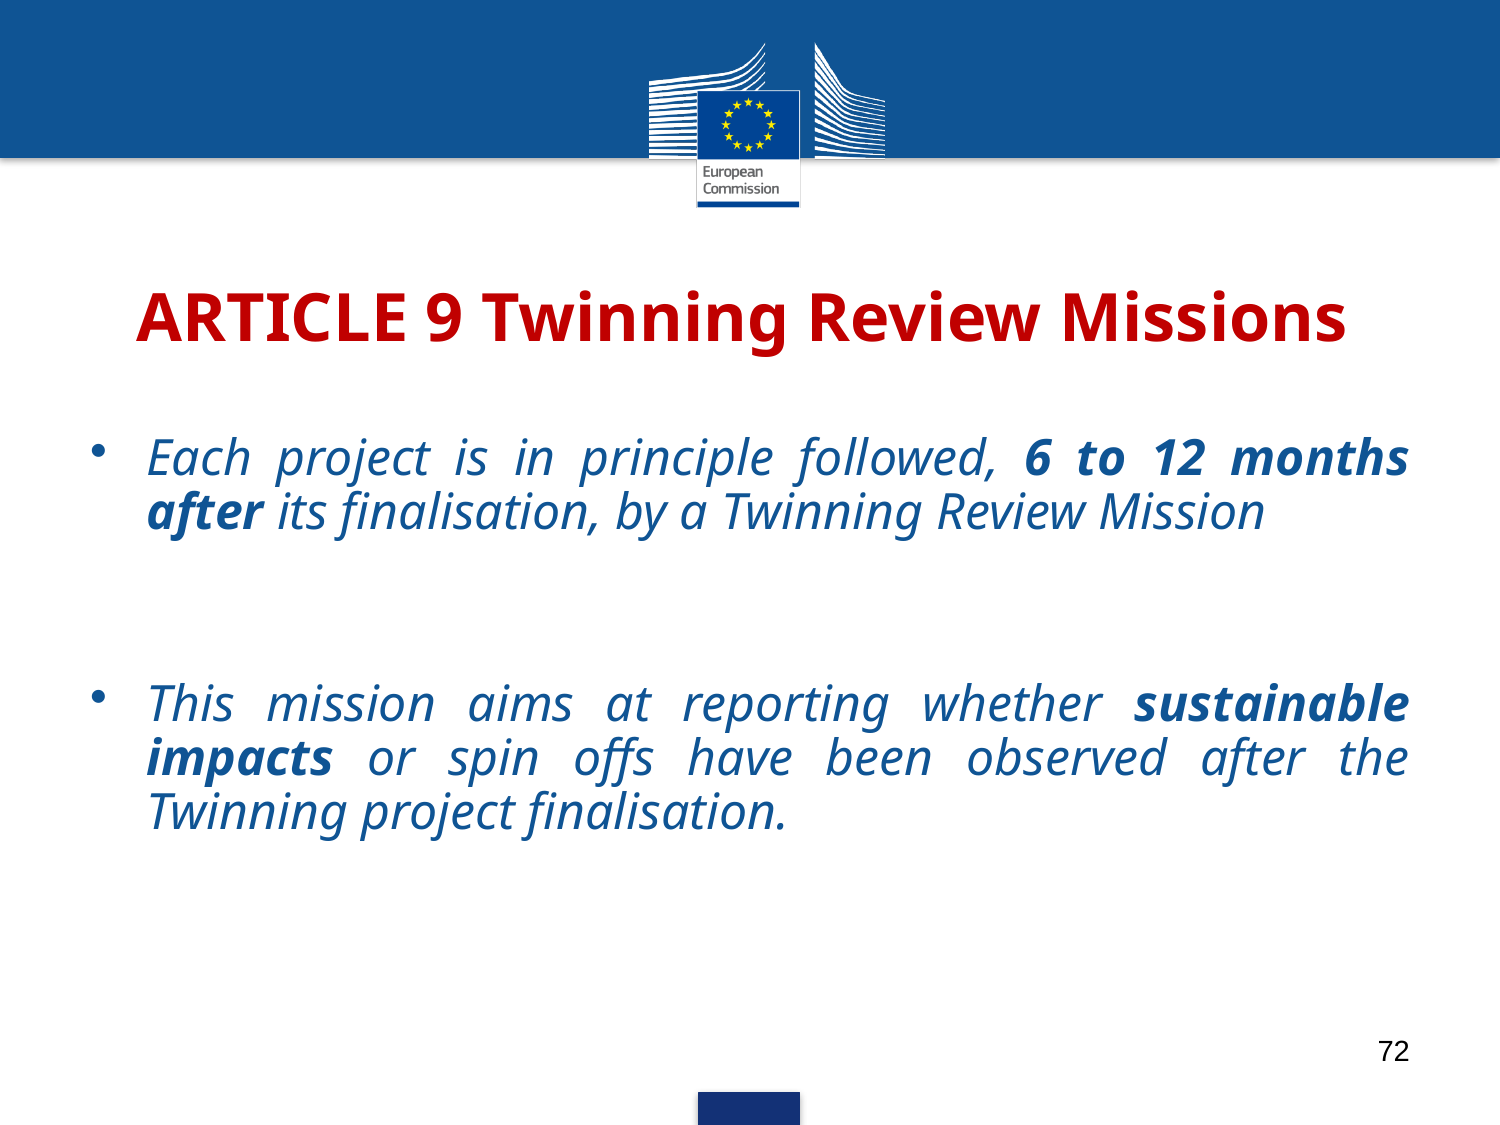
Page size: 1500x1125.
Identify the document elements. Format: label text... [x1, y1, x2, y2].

slide_number 72 [1074, 1024, 1425, 1103]
list Each project is in principle followed, 6 to 12 months after its finalisation, by a Twinning Review Mission This mission aims at reporting whether sustainable impacts or spin offs have been observed after the Twinning project finalisation. [75, 425, 1425, 1024]
picture [649, 42, 885, 208]
title ARTICLE 9 Twinning Review Missions [62, 237, 1413, 392]
